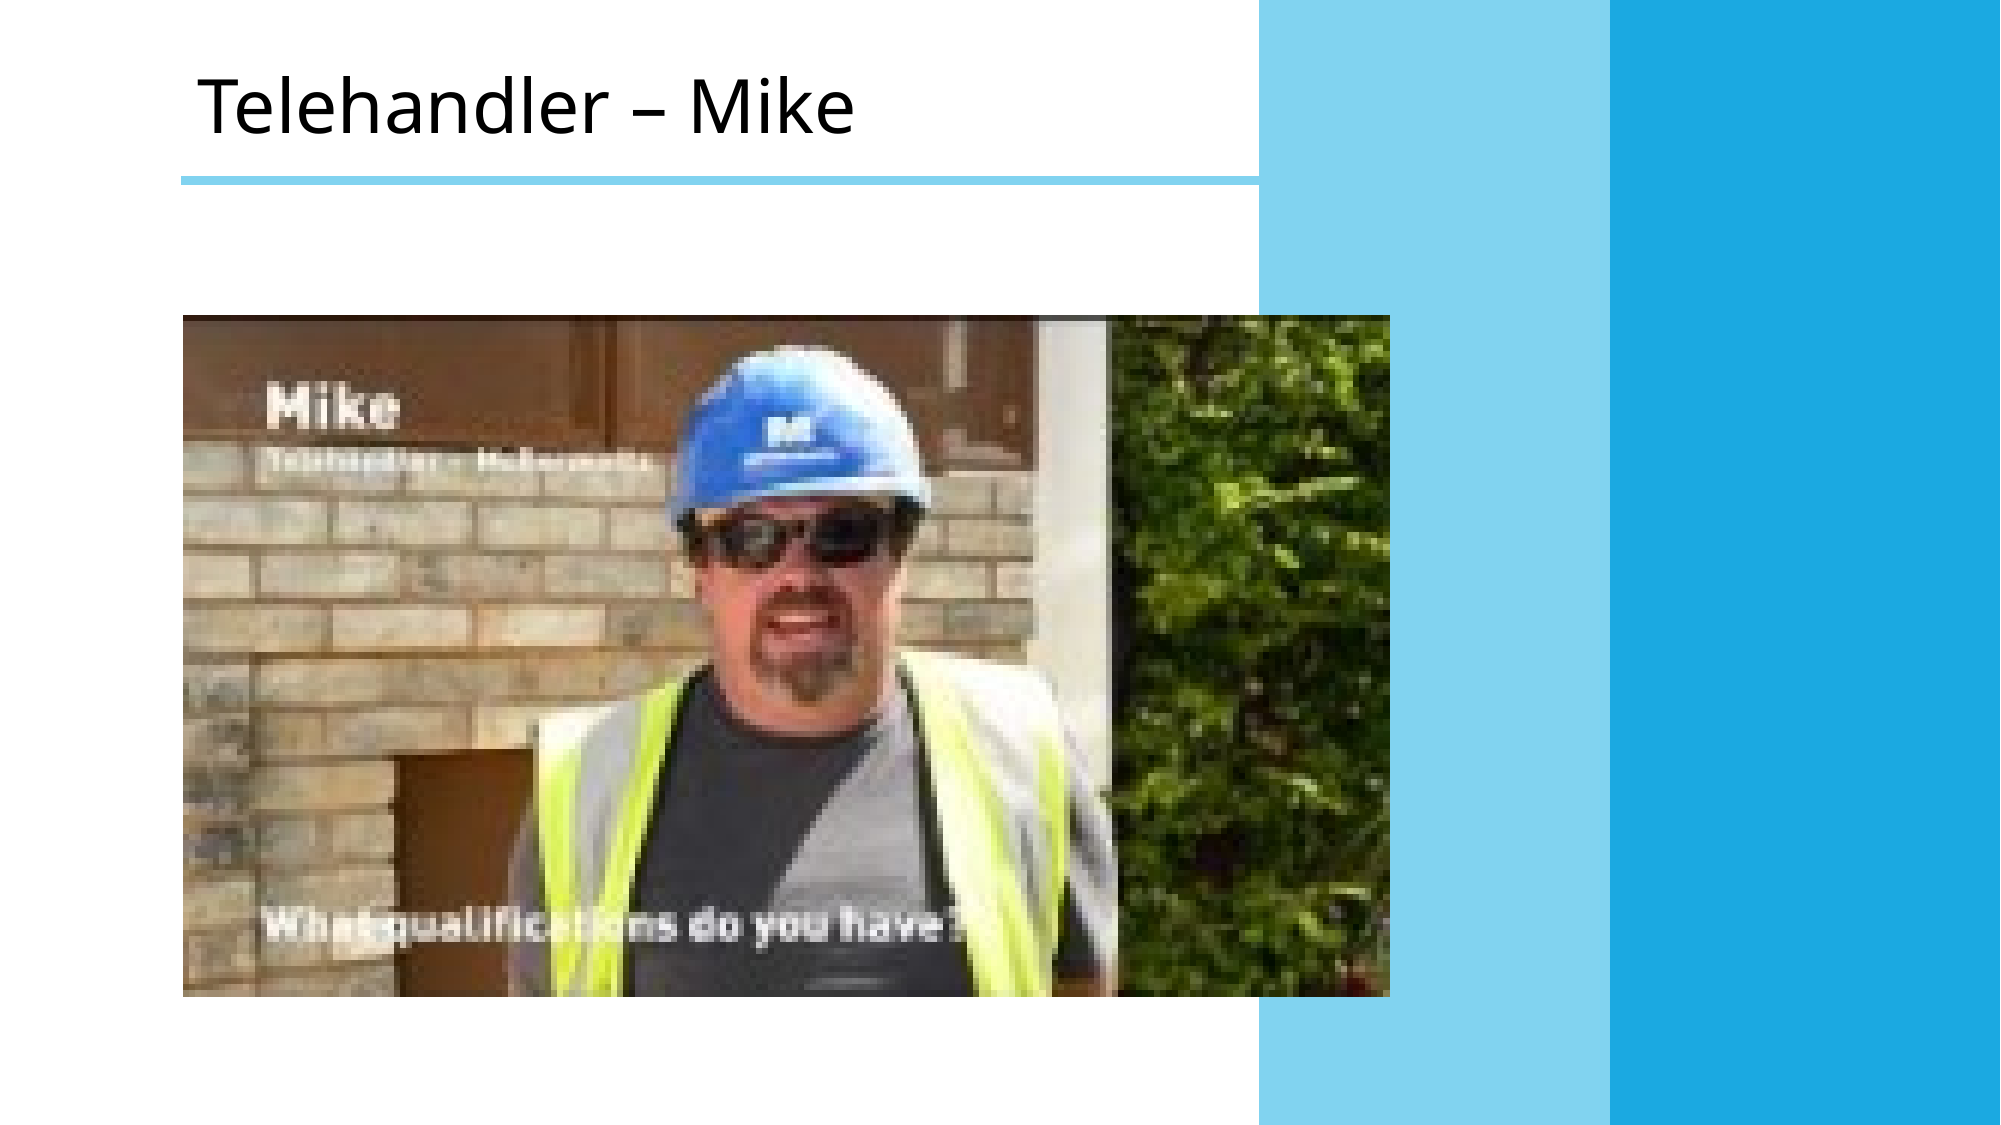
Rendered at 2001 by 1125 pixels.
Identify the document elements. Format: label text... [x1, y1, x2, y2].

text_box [182, 314, 1391, 998]
text_box [1259, 0, 1610, 1125]
title Telehandler – Mike [182, 41, 1259, 176]
text_box [181, 176, 1259, 185]
text_box [1610, 0, 2000, 1125]
